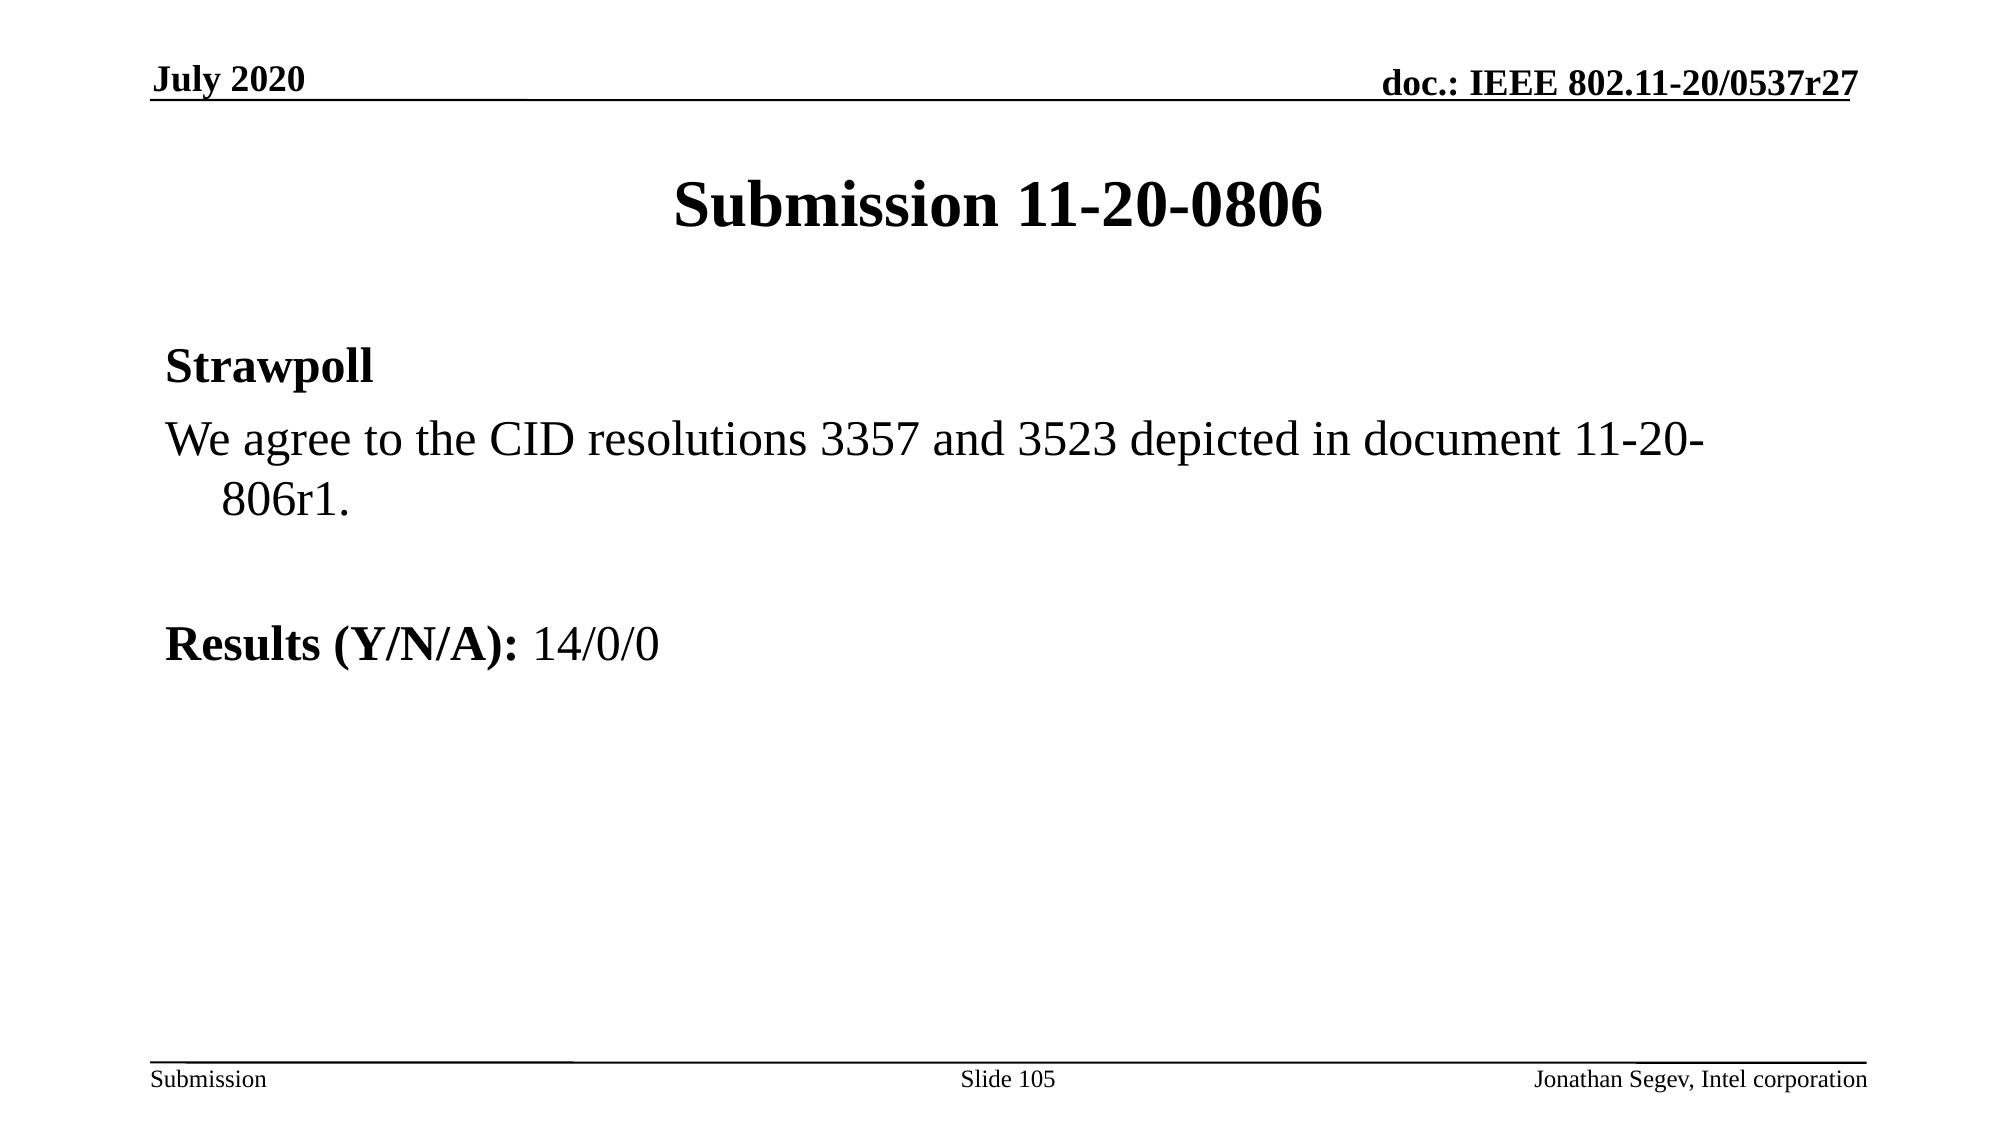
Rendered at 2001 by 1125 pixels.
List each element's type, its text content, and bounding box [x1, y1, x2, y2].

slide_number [152, 54, 563, 100]
footer Jonathan Segev, Intel corporation [1171, 1061, 1869, 1093]
slide_number Slide 105 [950, 1061, 1067, 1123]
list Strawpoll We agree to the CID resolutions 3357 and 3523 depicted in document 11-20-806r1. Results (Y/N/A): 14/0/0 [149, 324, 1850, 1000]
title Submission 11-20-0806 [149, 112, 1850, 288]
